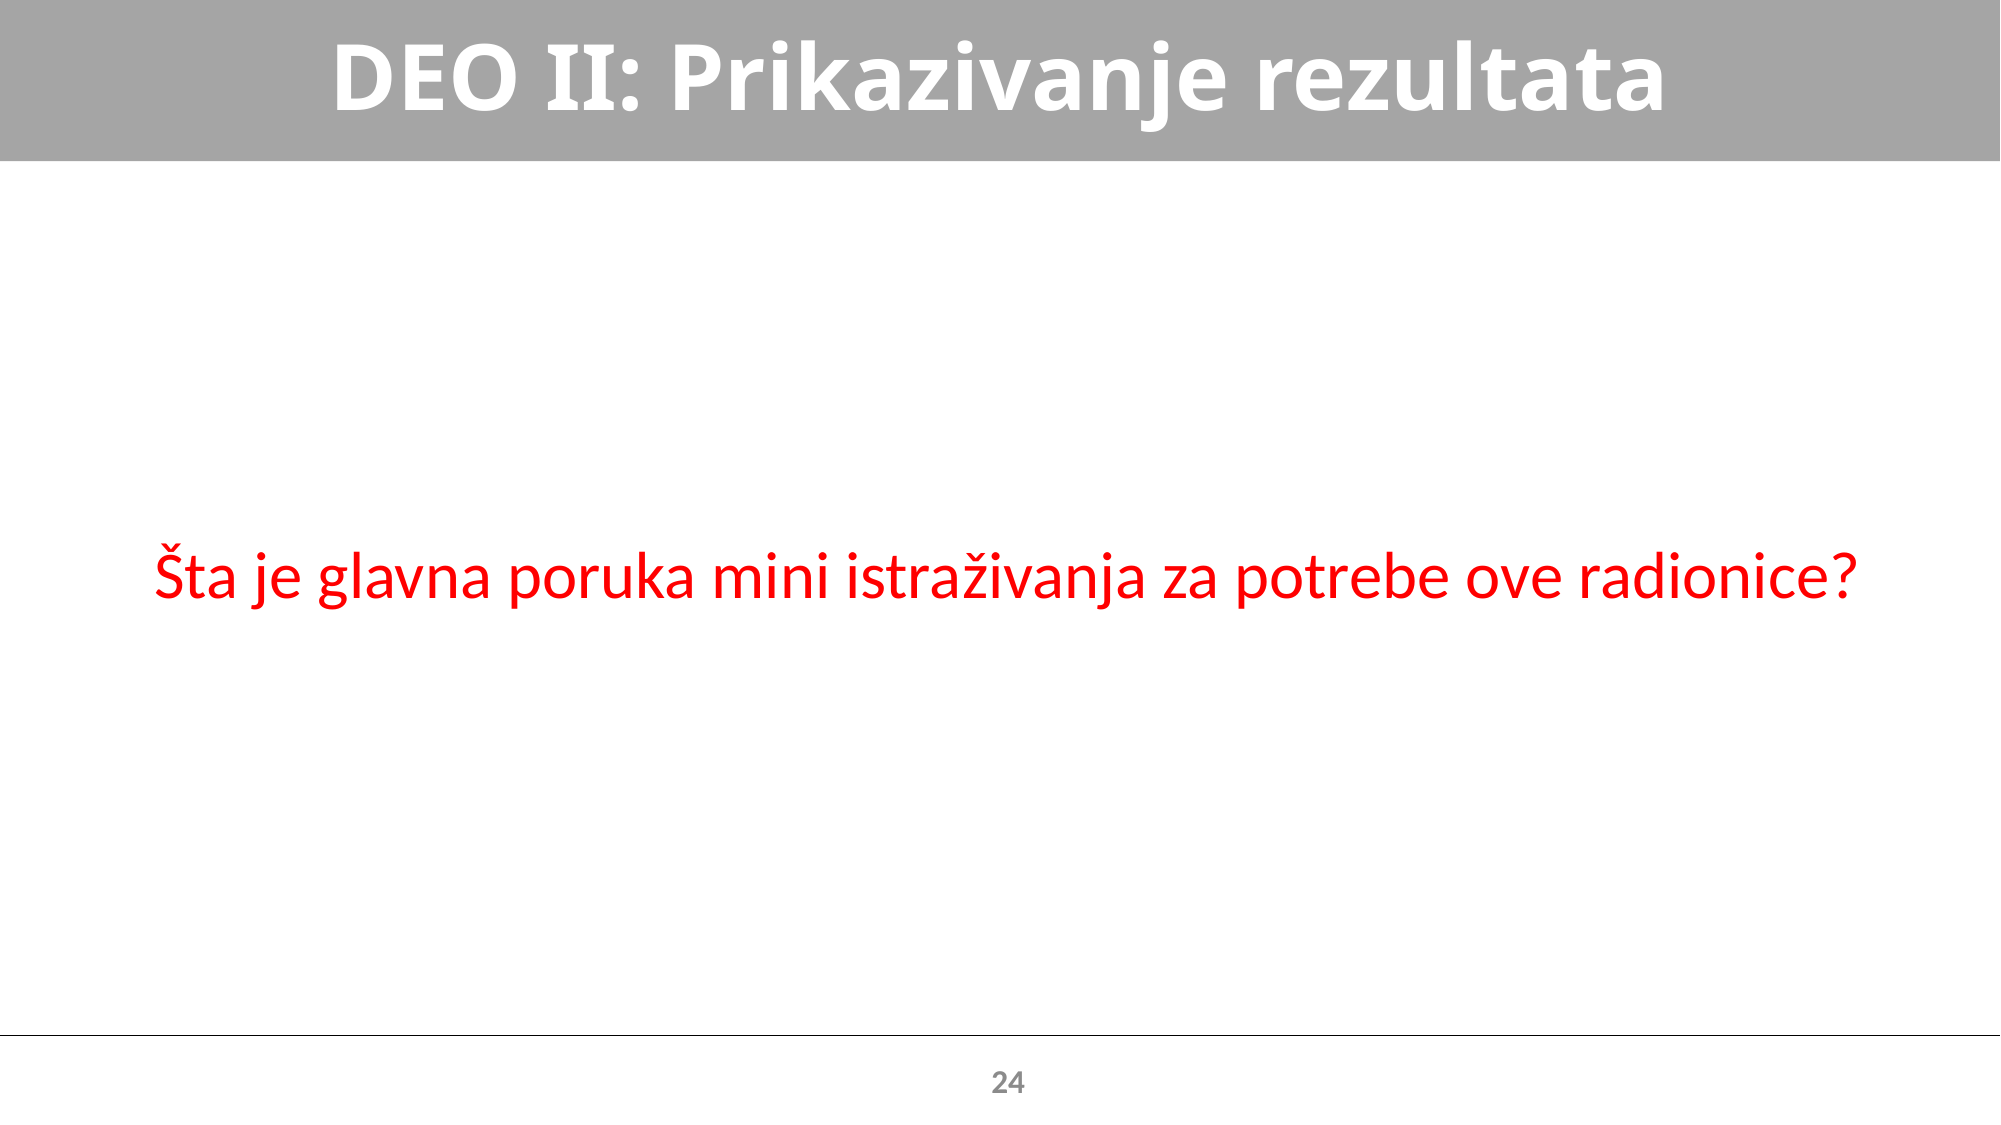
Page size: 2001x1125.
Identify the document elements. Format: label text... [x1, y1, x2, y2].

text_box Šta je glavna poruka mini istraživanja za potrebe ove radionice? [86, 524, 1930, 620]
slide_number 24 [16, 1036, 2000, 1125]
title DEO II: Prikazivanje rezultata [0, 0, 2000, 162]
